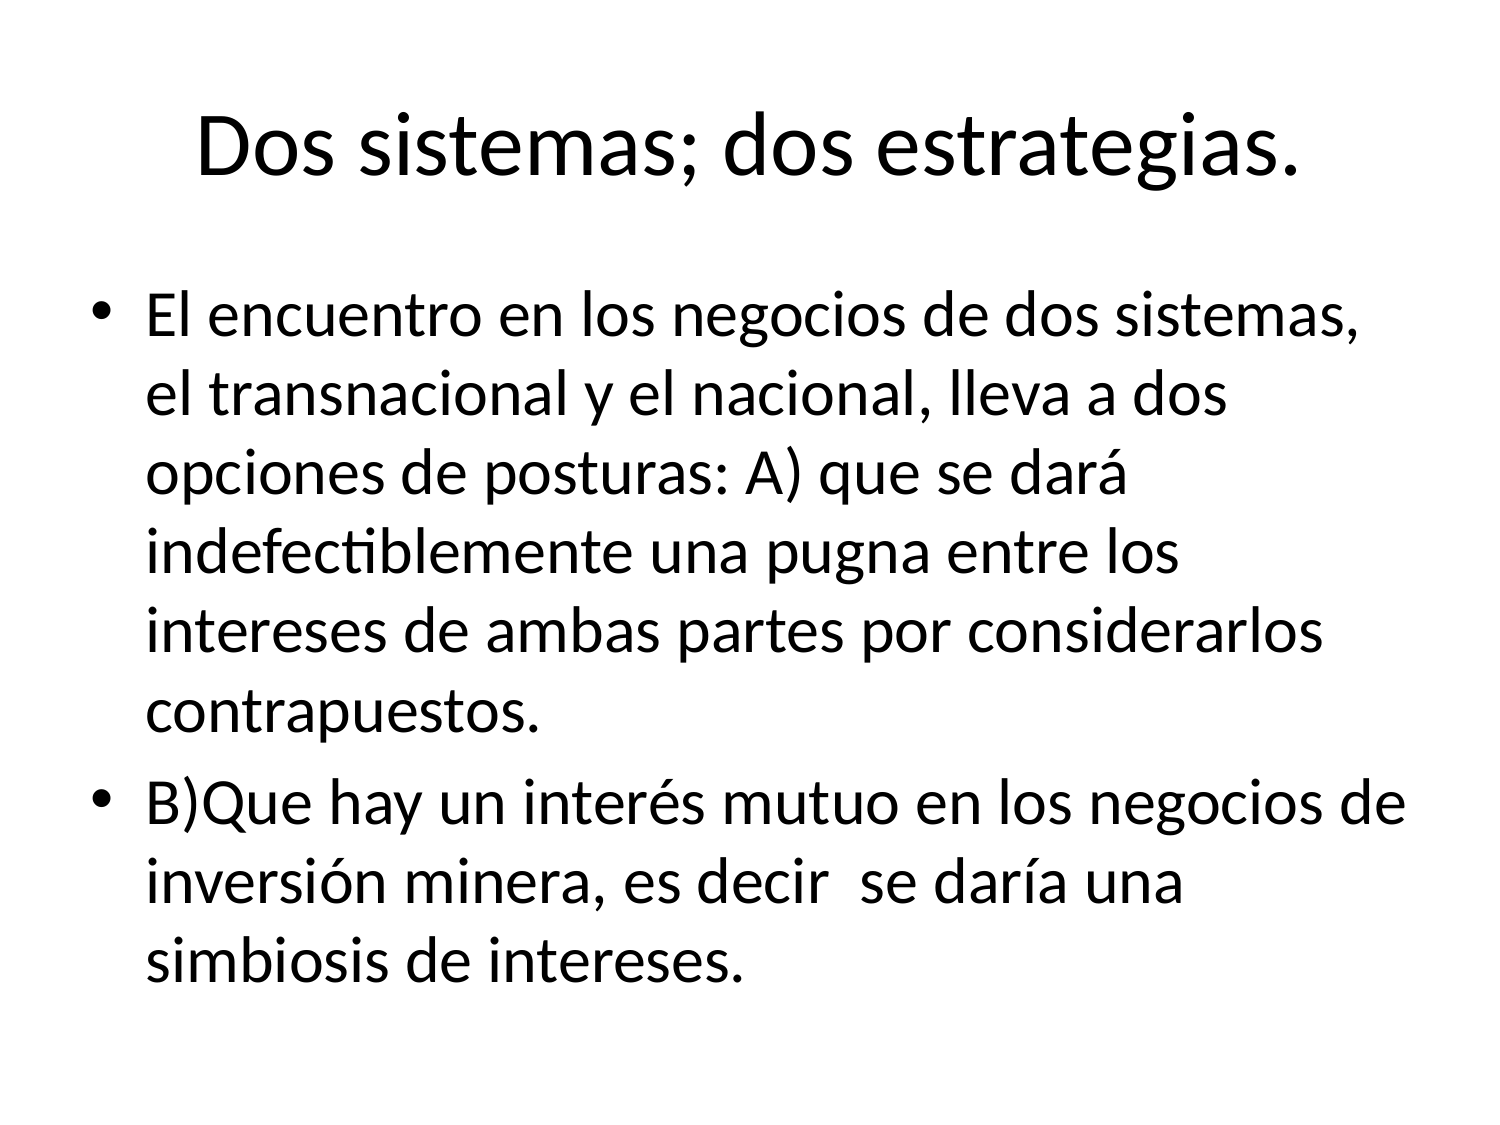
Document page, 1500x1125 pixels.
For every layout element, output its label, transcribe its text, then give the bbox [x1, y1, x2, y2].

title Dos sistemas; dos estrategias. [75, 45, 1425, 233]
list El encuentro en los negocios de dos sistemas, el transnacional y el nacional, lleva a dos opciones de posturas: A) que se dará indefectiblemente una pugna entre los intereses de ambas partes por considerarlos contrapuestos. B)Que hay un interés mutuo en los negocios de inversión minera, es decir se daría una simbiosis de intereses. [75, 262, 1425, 1005]
